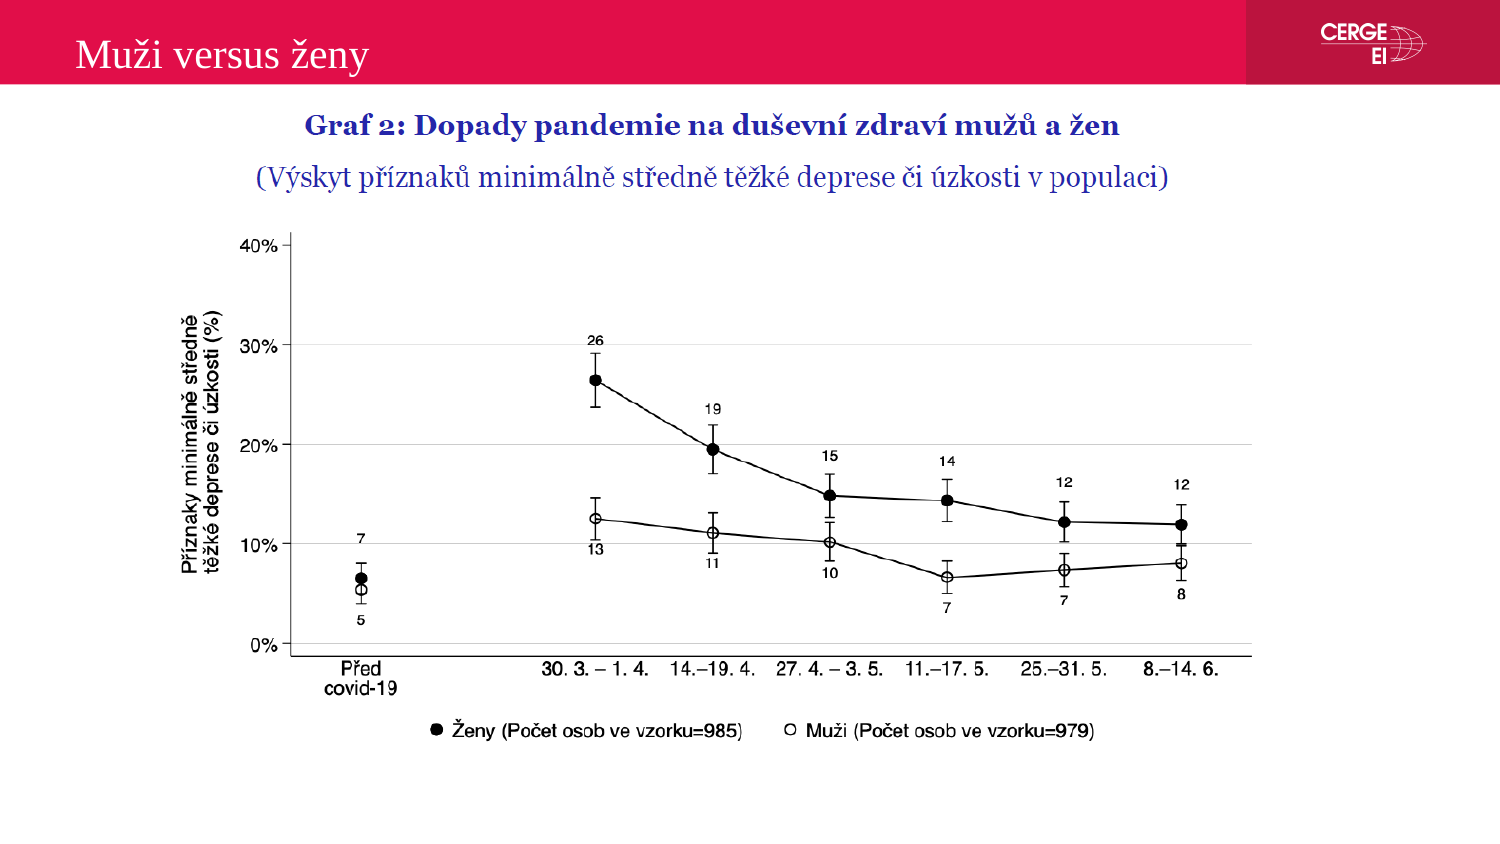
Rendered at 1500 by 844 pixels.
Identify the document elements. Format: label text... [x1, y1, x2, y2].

picture [155, 88, 1345, 755]
picture [1321, 23, 1427, 64]
list Muži versus ženy [75, 26, 838, 78]
